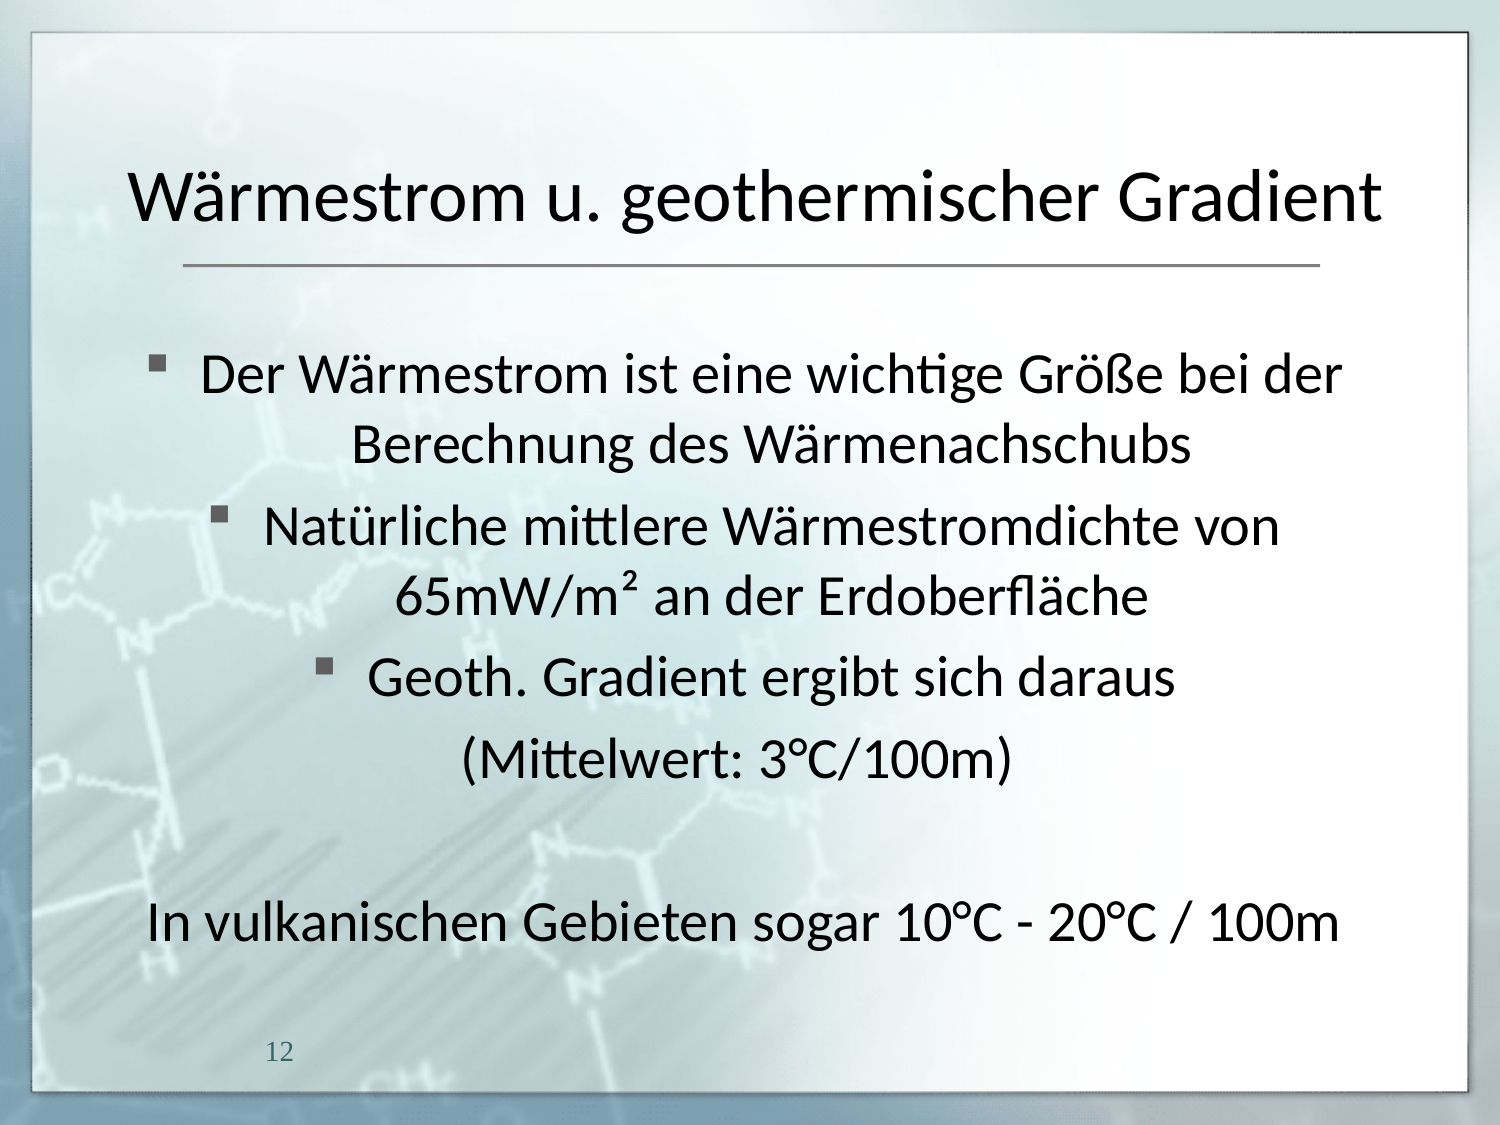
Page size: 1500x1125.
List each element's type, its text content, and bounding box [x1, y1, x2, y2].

list Der Wärmestrom ist eine wichtige Größe bei der Berechnung des Wärmenachschubs Natürliche mittlere Wärmestromdichte von 65mW/m² an der Erdoberfläche Geoth. Gradient ergibt sich daraus (Mittelwert: 3°C/100m) In vulkanischen Gebieten sogar 10°C - 20°C / 100m [81, 327, 1407, 1125]
title Wärmestrom u. geothermischer Gradient [70, 105, 1442, 279]
picture [0, 0, 1500, 1125]
slide_number 12 [249, 1024, 463, 1101]
